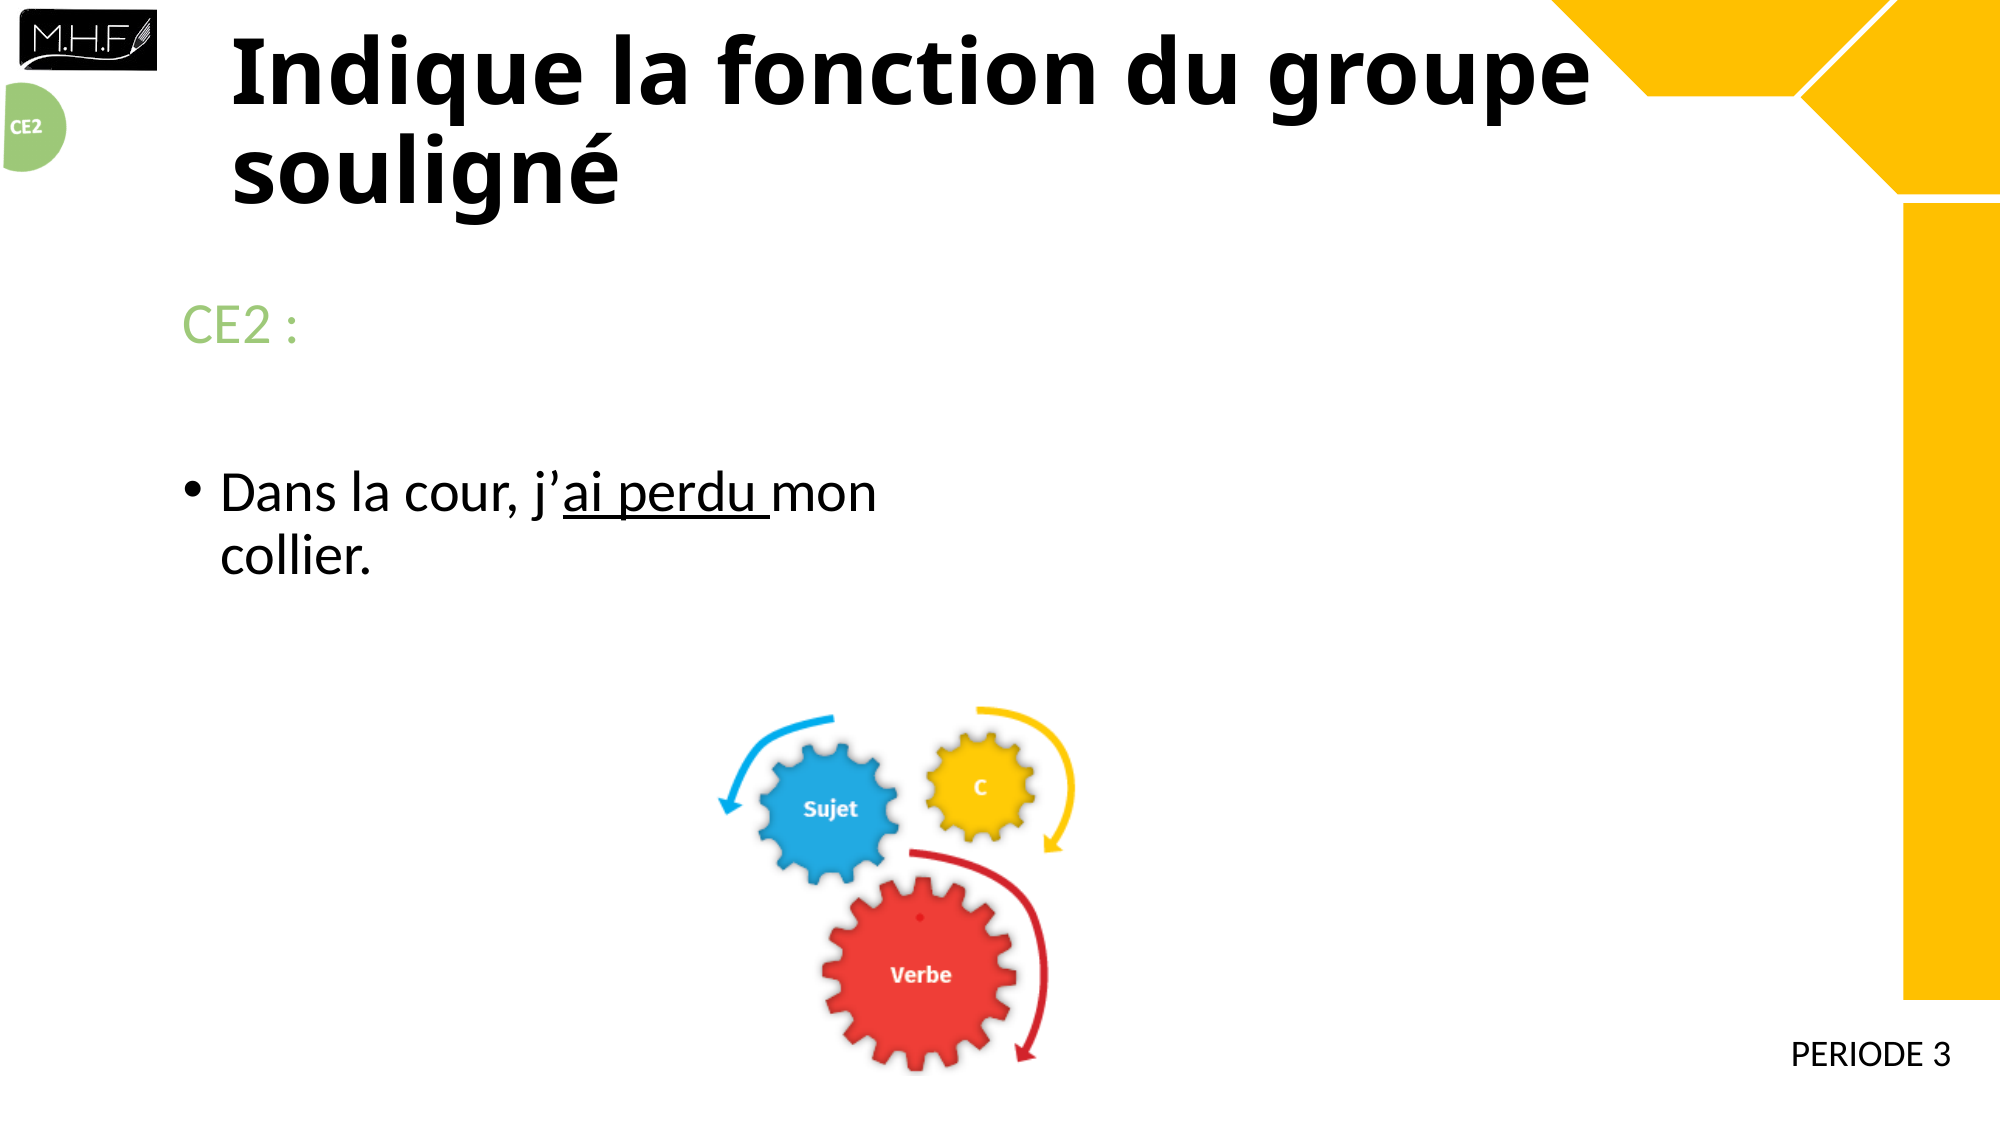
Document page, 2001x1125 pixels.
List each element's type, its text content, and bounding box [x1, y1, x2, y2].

text_box [1549, 0, 1892, 98]
picture [711, 693, 1083, 1076]
picture [0, 7, 157, 210]
text_box [1902, 202, 2000, 1001]
text_box [1799, 0, 2000, 196]
text_box PERIODE 3 [1362, 1021, 1967, 1125]
title Indique la fonction du groupe souligné [216, 15, 1763, 233]
text_box CE2 : Dans la cour, j’ai perdu mon collier. [167, 286, 990, 1000]
